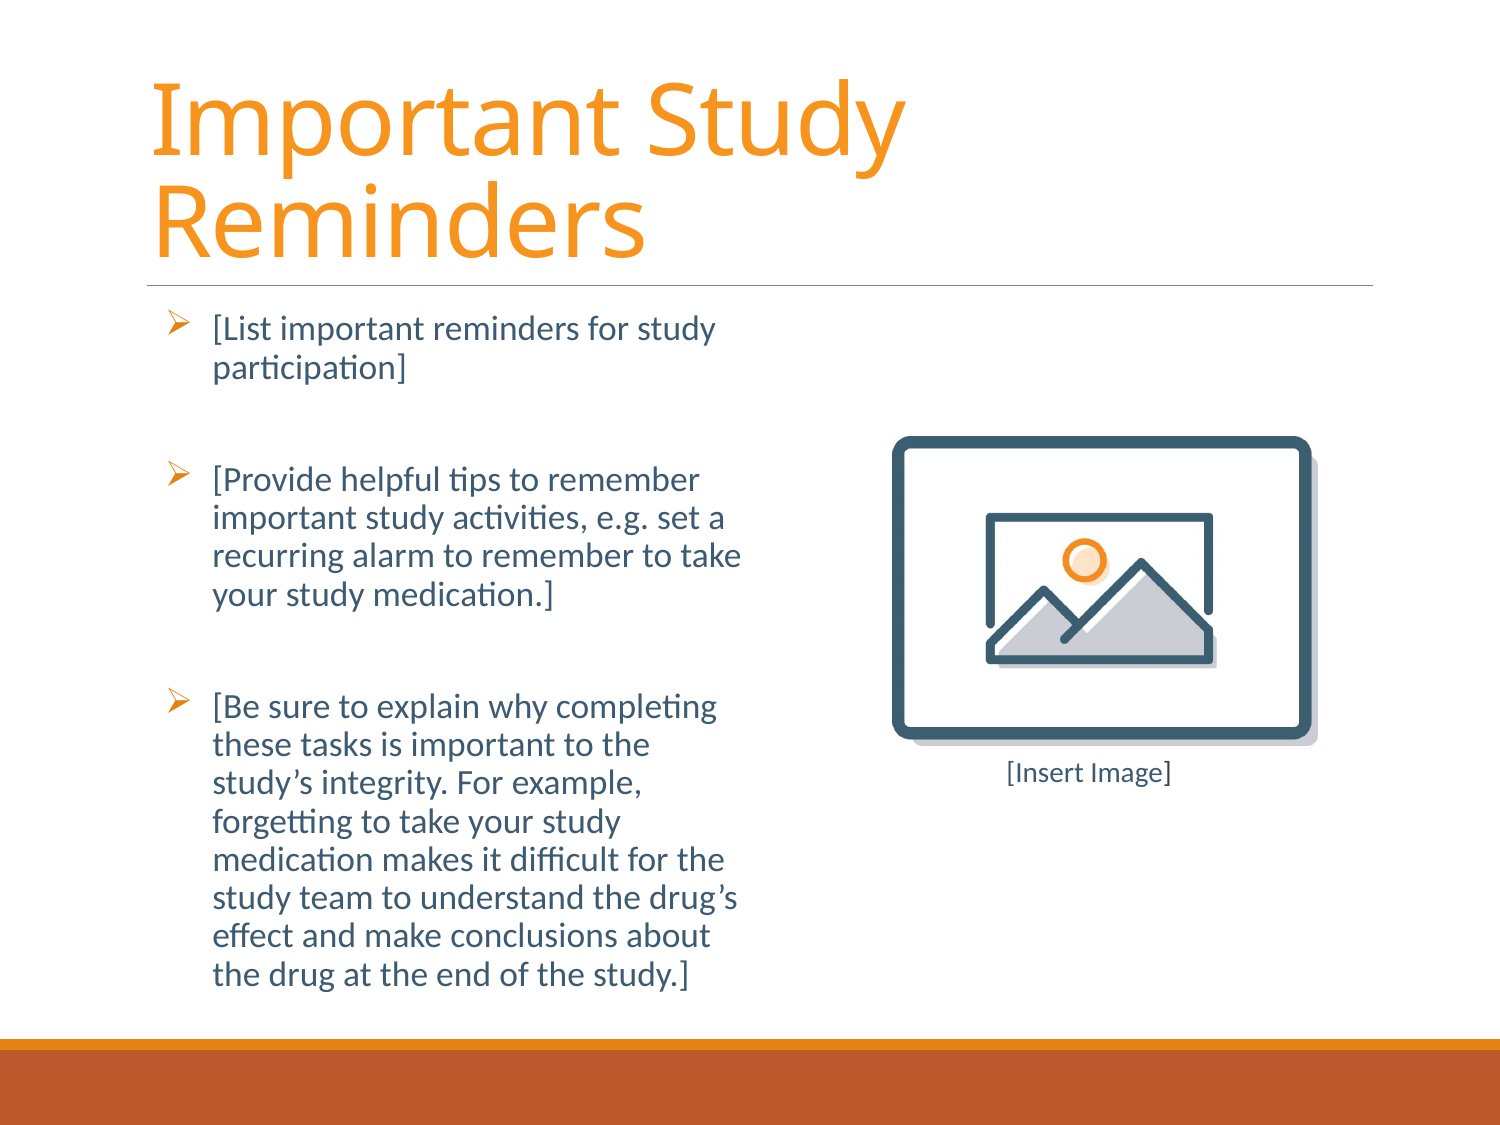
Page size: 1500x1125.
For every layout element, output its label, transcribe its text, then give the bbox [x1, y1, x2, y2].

list [List important reminders for study participation] [Provide helpful tips to remember important study activities, e.g. set a recurring alarm to remember to take your study medication.] [Be sure to explain why completing these tasks is important to the study’s integrity. For example, forgetting to take your study medication makes it difficult for the study team to understand the drug’s effect and make conclusions about the drug at the end of the study.] [135, 302, 743, 1045]
text_box [Insert Image] [991, 754, 1198, 796]
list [891, 436, 1318, 747]
title Important Study Reminders [135, 47, 1373, 285]
